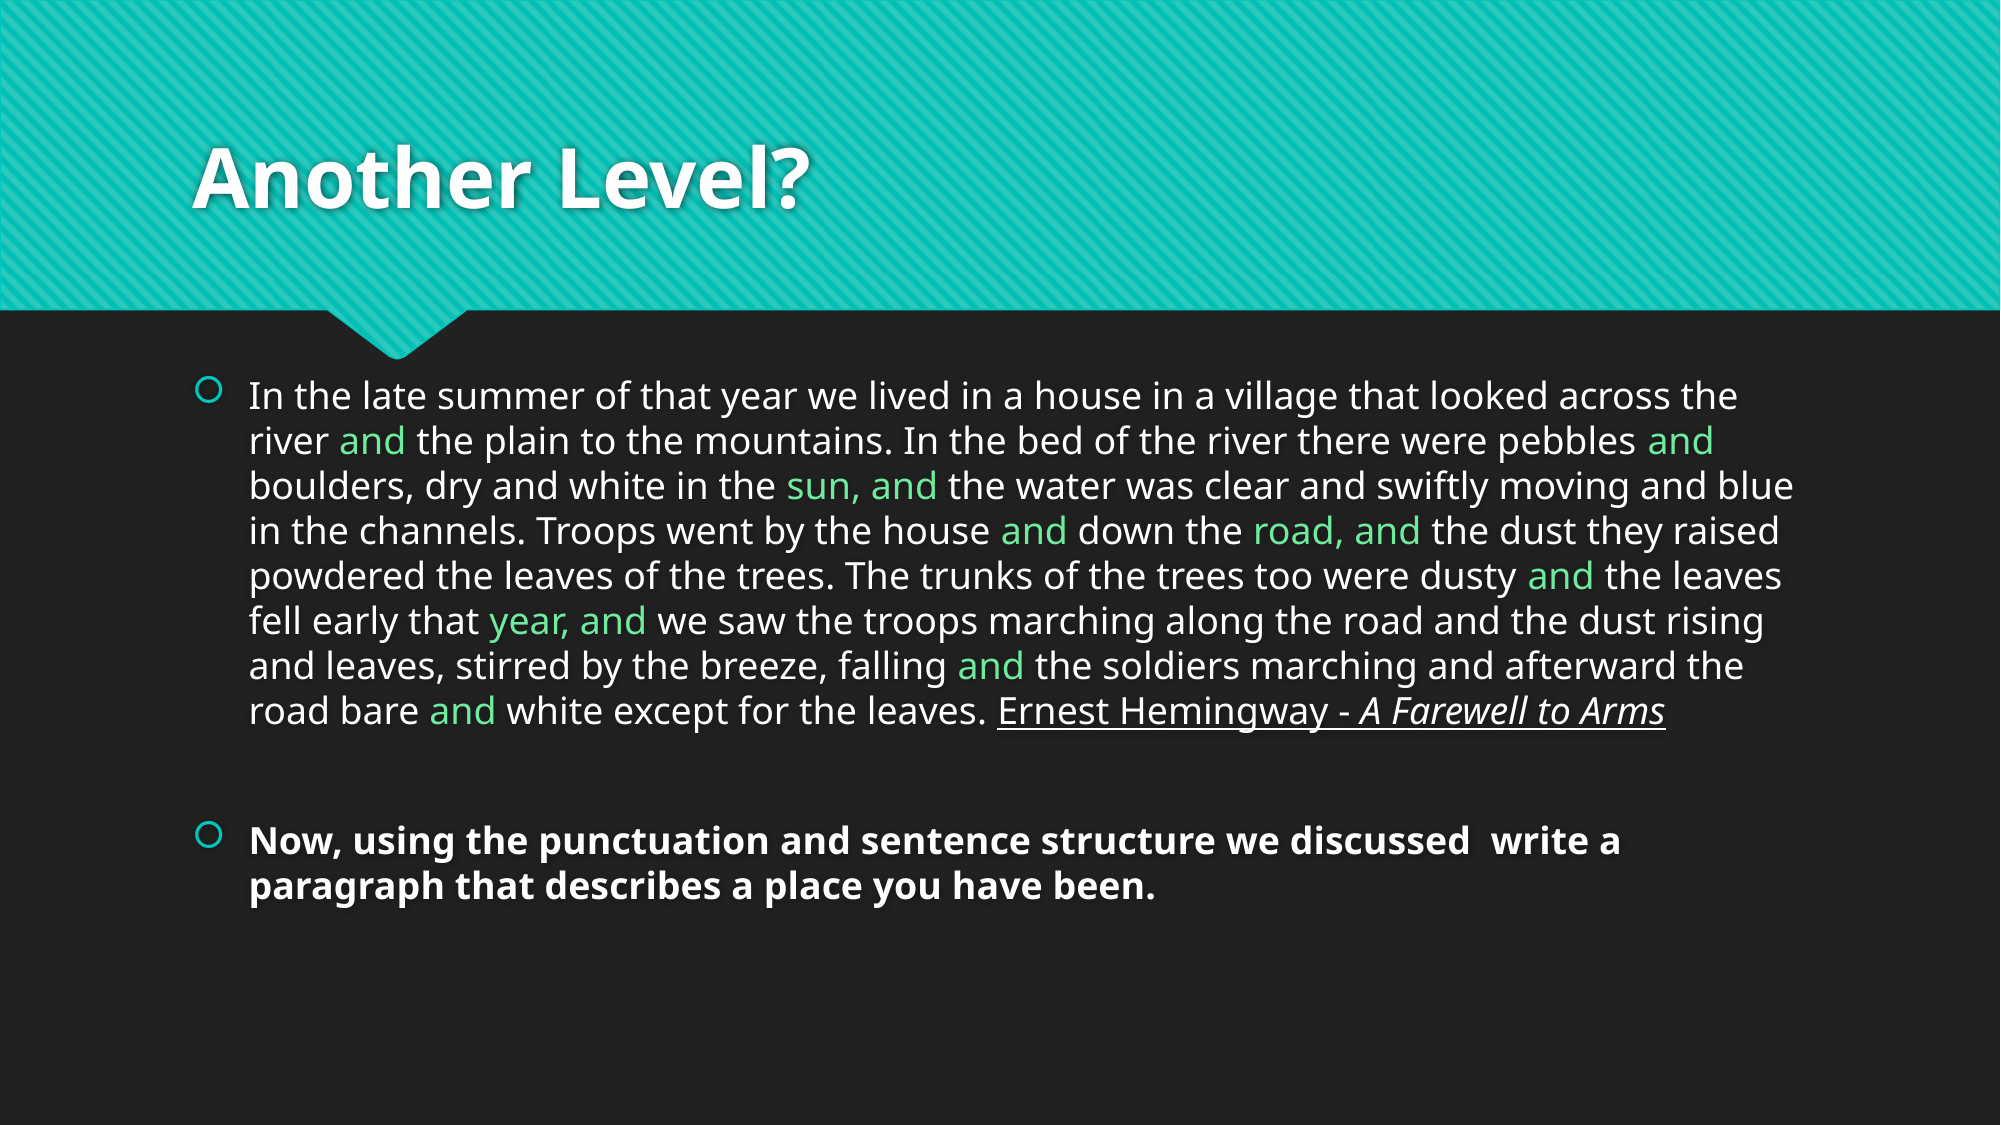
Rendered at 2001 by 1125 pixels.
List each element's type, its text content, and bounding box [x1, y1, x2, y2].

list In the late summer of that year we lived in a house in a village that looked across the river and the plain to the mountains. In the bed of the river there were pebbles and boulders, dry and white in the sun, and the water was clear and swiftly moving and blue in the channels. Troops went by the house and down the road, and the dust they raised powdered the leaves of the trees. The trunks of the trees too were dusty and the leaves fell early that year, and we saw the troops marching along the road and the dust rising and leaves, stirred by the breeze, falling and the soldiers marching and afterward the road bare and white except for the leaves. Ernest Hemingway - A Farewell to Arms Now, using the punctuation and sentence structure we discussed write a paragraph that describes a place you have been. [177, 364, 1823, 962]
title Another Level? [177, 73, 1823, 233]
